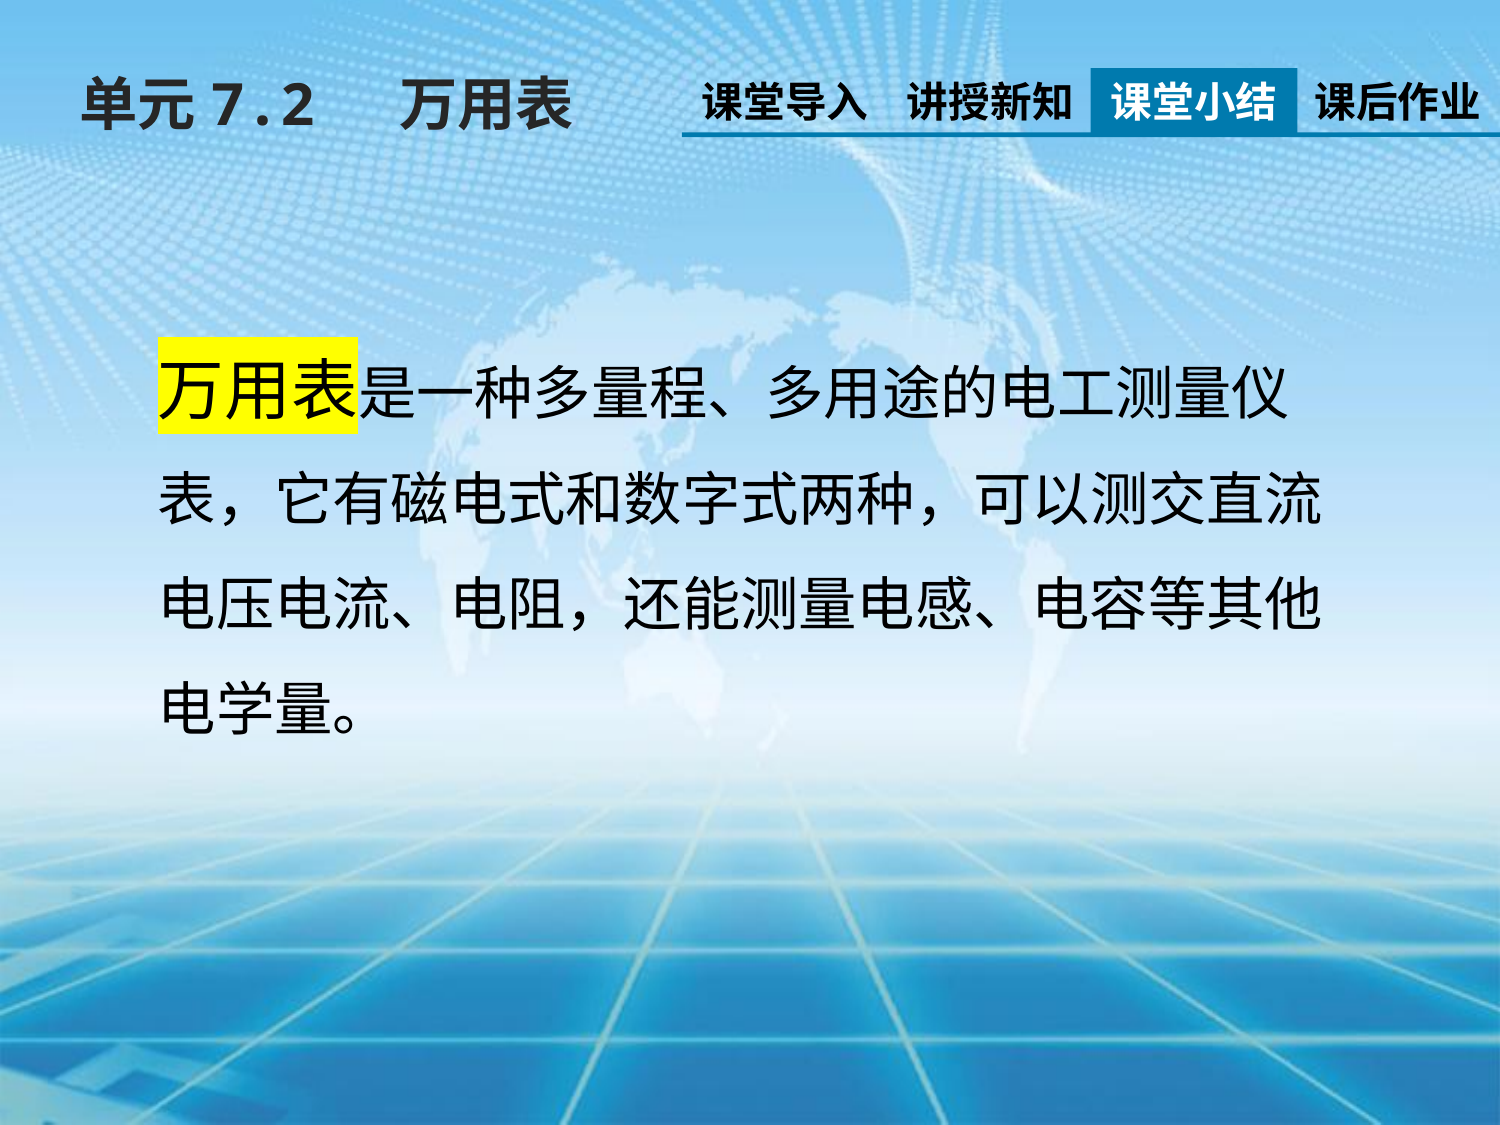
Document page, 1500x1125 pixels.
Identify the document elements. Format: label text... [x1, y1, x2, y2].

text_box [64, 59, 1500, 146]
picture [0, 0, 1500, 1125]
text_box 万用表是一种多量程、多用途的电工测量仪表，它有磁电式和数字式两种，可以测交直流电压电流、电阻，还能测量电感、电容等其他电学量。 [142, 226, 1350, 895]
